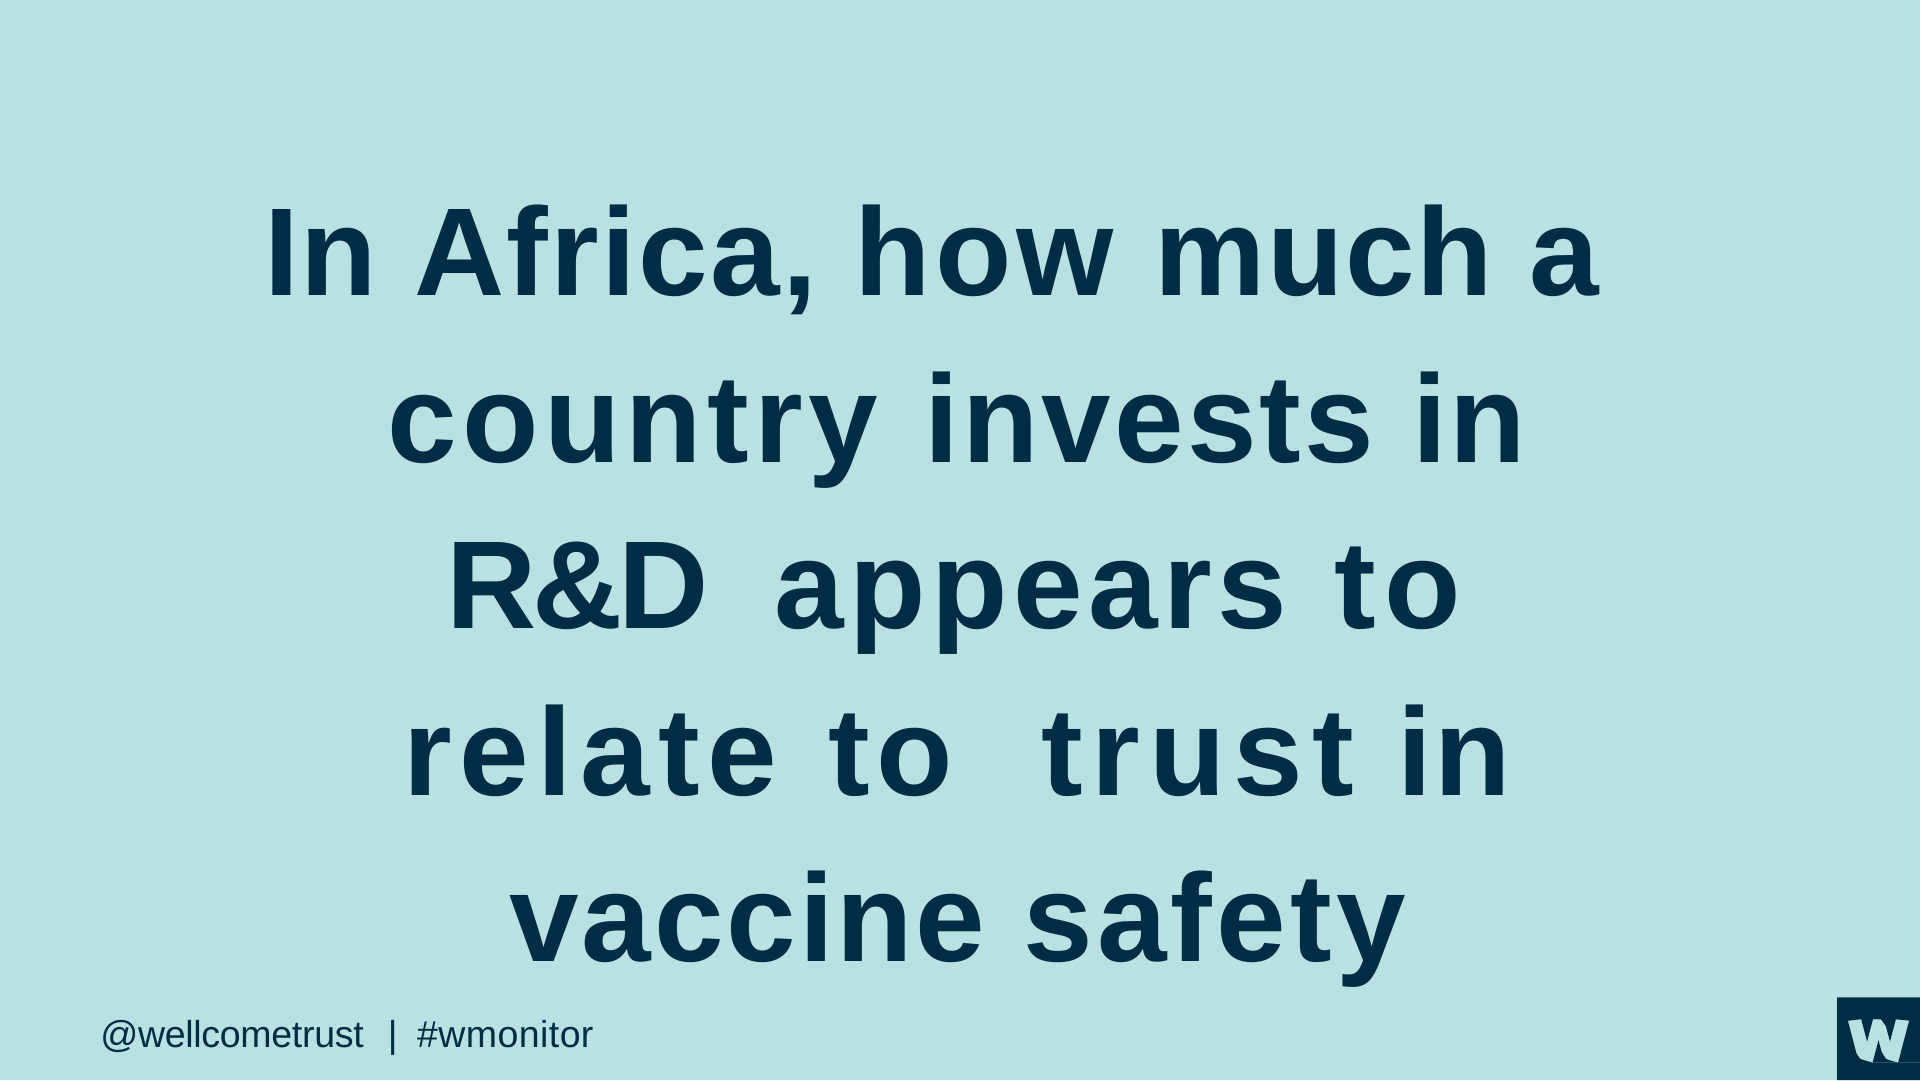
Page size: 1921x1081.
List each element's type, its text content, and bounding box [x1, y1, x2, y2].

text_box In Africa, how much a country invests in R&D appears to relate to trust in vaccine safety [256, 152, 1662, 987]
footer @wellcometrust | #wmonitor [98, 1010, 596, 1081]
